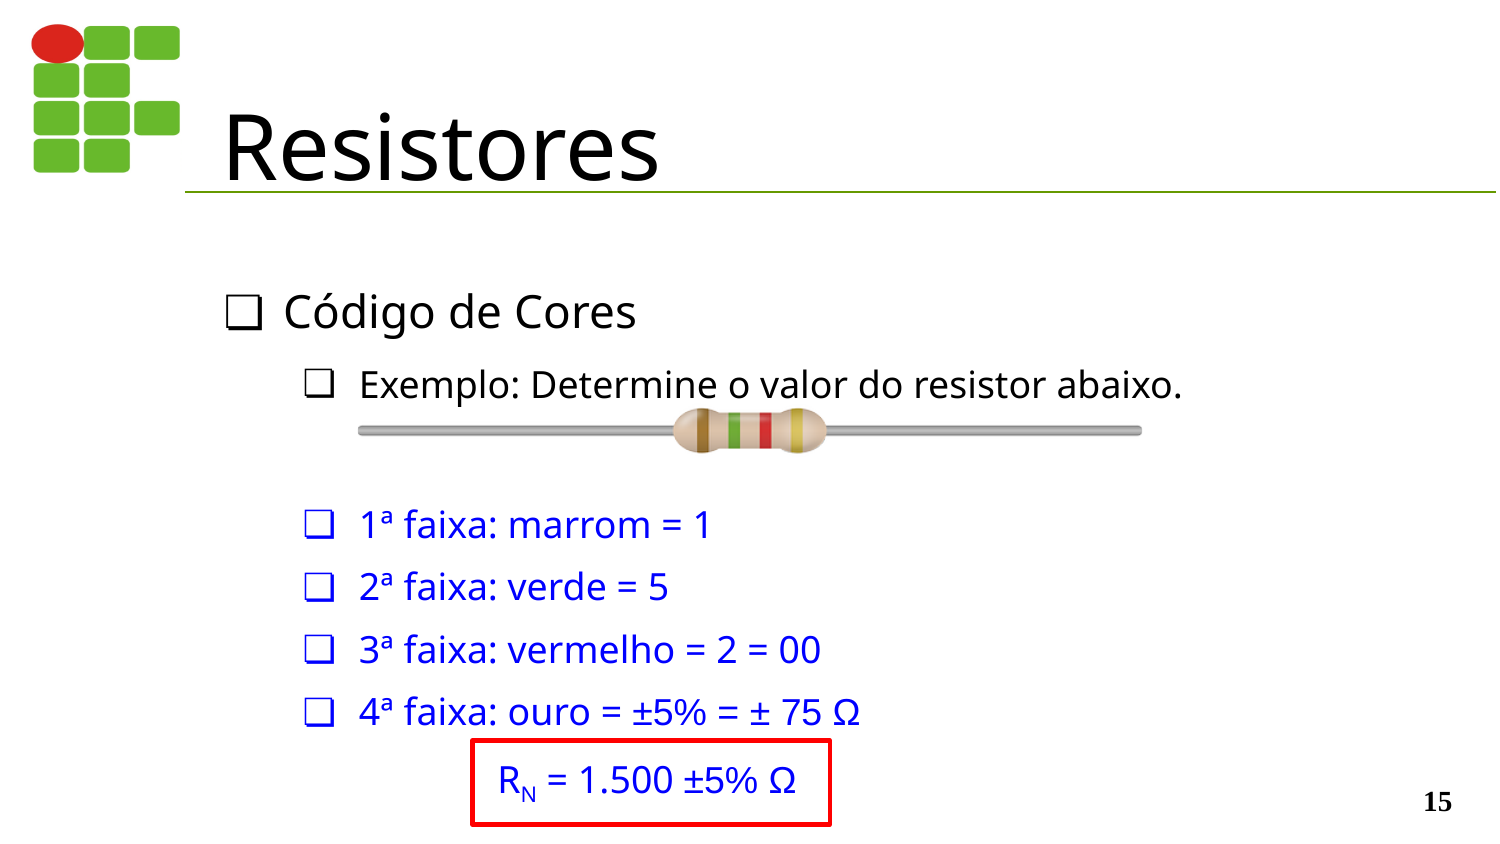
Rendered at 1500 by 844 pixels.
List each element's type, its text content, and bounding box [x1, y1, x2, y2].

title Resistores [206, 26, 1468, 207]
picture [29, 23, 182, 174]
list 4ª faixa: ouro = ±5% = ± 75 Ω [193, 658, 979, 721]
list 2ª faixa: verde = 5 [193, 533, 979, 596]
list 3ª faixa: vermelho = 2 = 00 [193, 595, 957, 658]
list 1ª faixa: marrom = 1 [193, 470, 979, 533]
text_box RN = 1.500 ±5% Ω [472, 740, 830, 825]
list Código de Cores Exemplo: Determine o valor do resistor abaixo. [193, 248, 1469, 402]
picture [357, 388, 1143, 474]
text_box ‹#› [1155, 768, 1468, 825]
